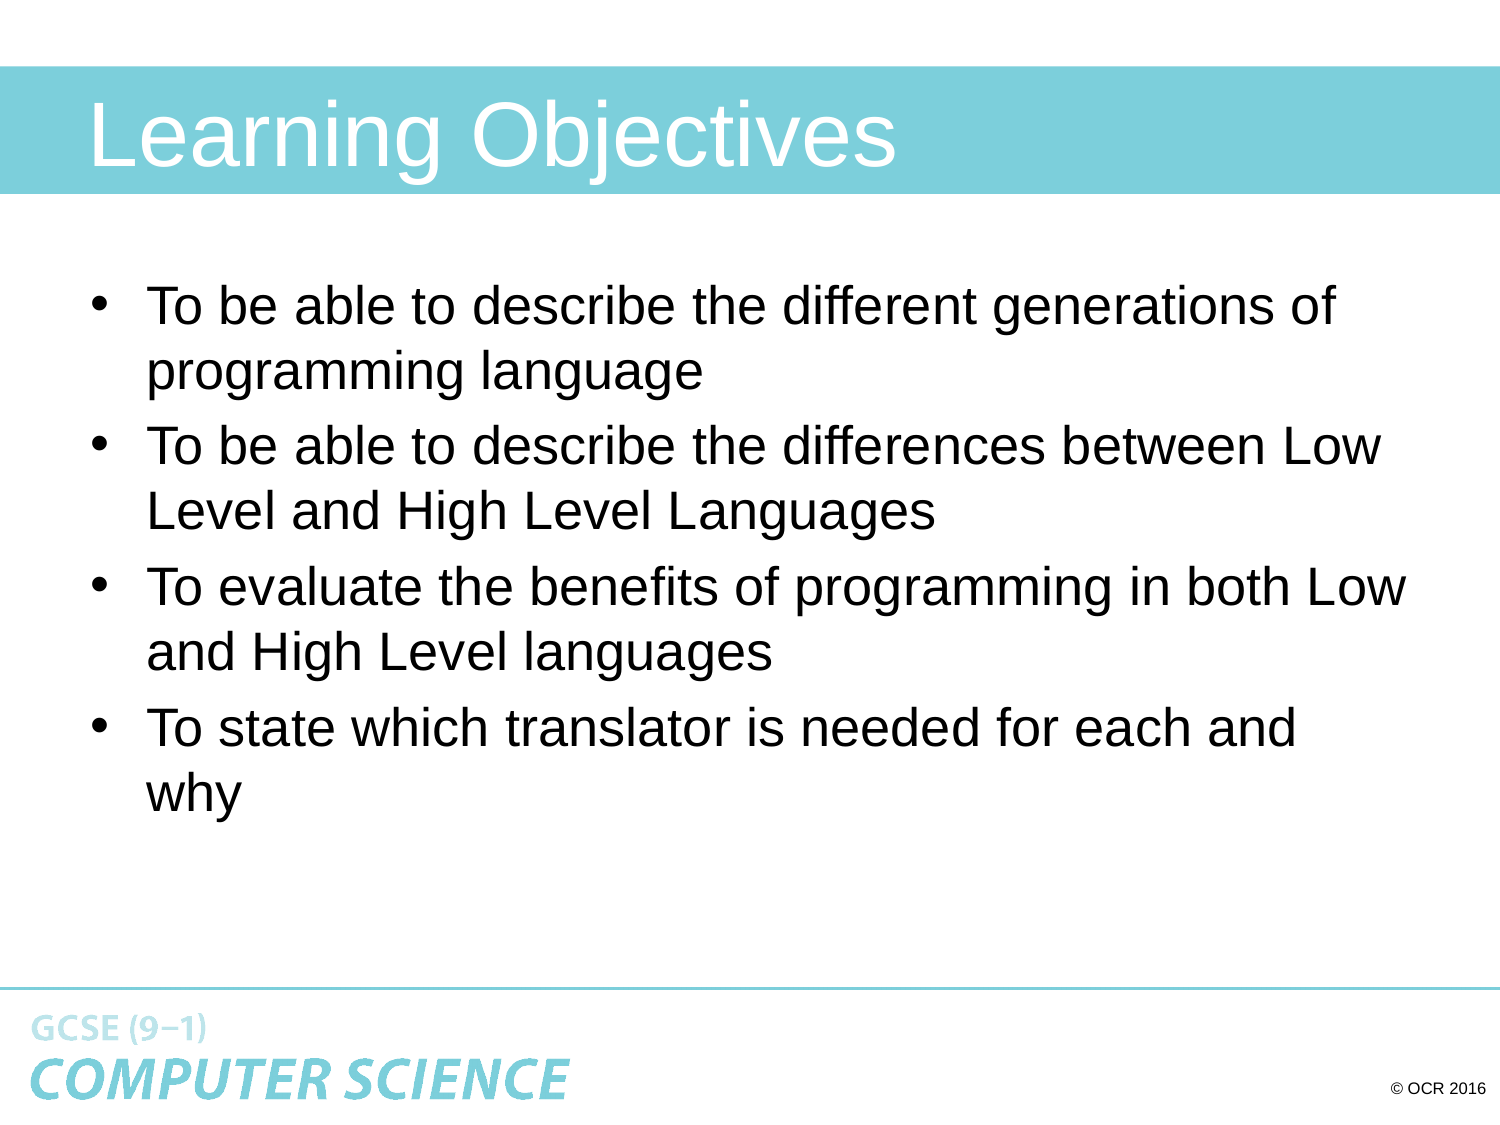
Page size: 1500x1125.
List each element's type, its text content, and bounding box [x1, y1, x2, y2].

picture [0, 987, 1500, 1124]
list To be able to describe the different generations of programming language To be able to describe the differences between Low Level and High Level Languages To evaluate the benefits of programming in both Low and High Level languages To state which translator is needed for each and why [75, 262, 1425, 965]
title Learning Objectives [0, 66, 1500, 194]
